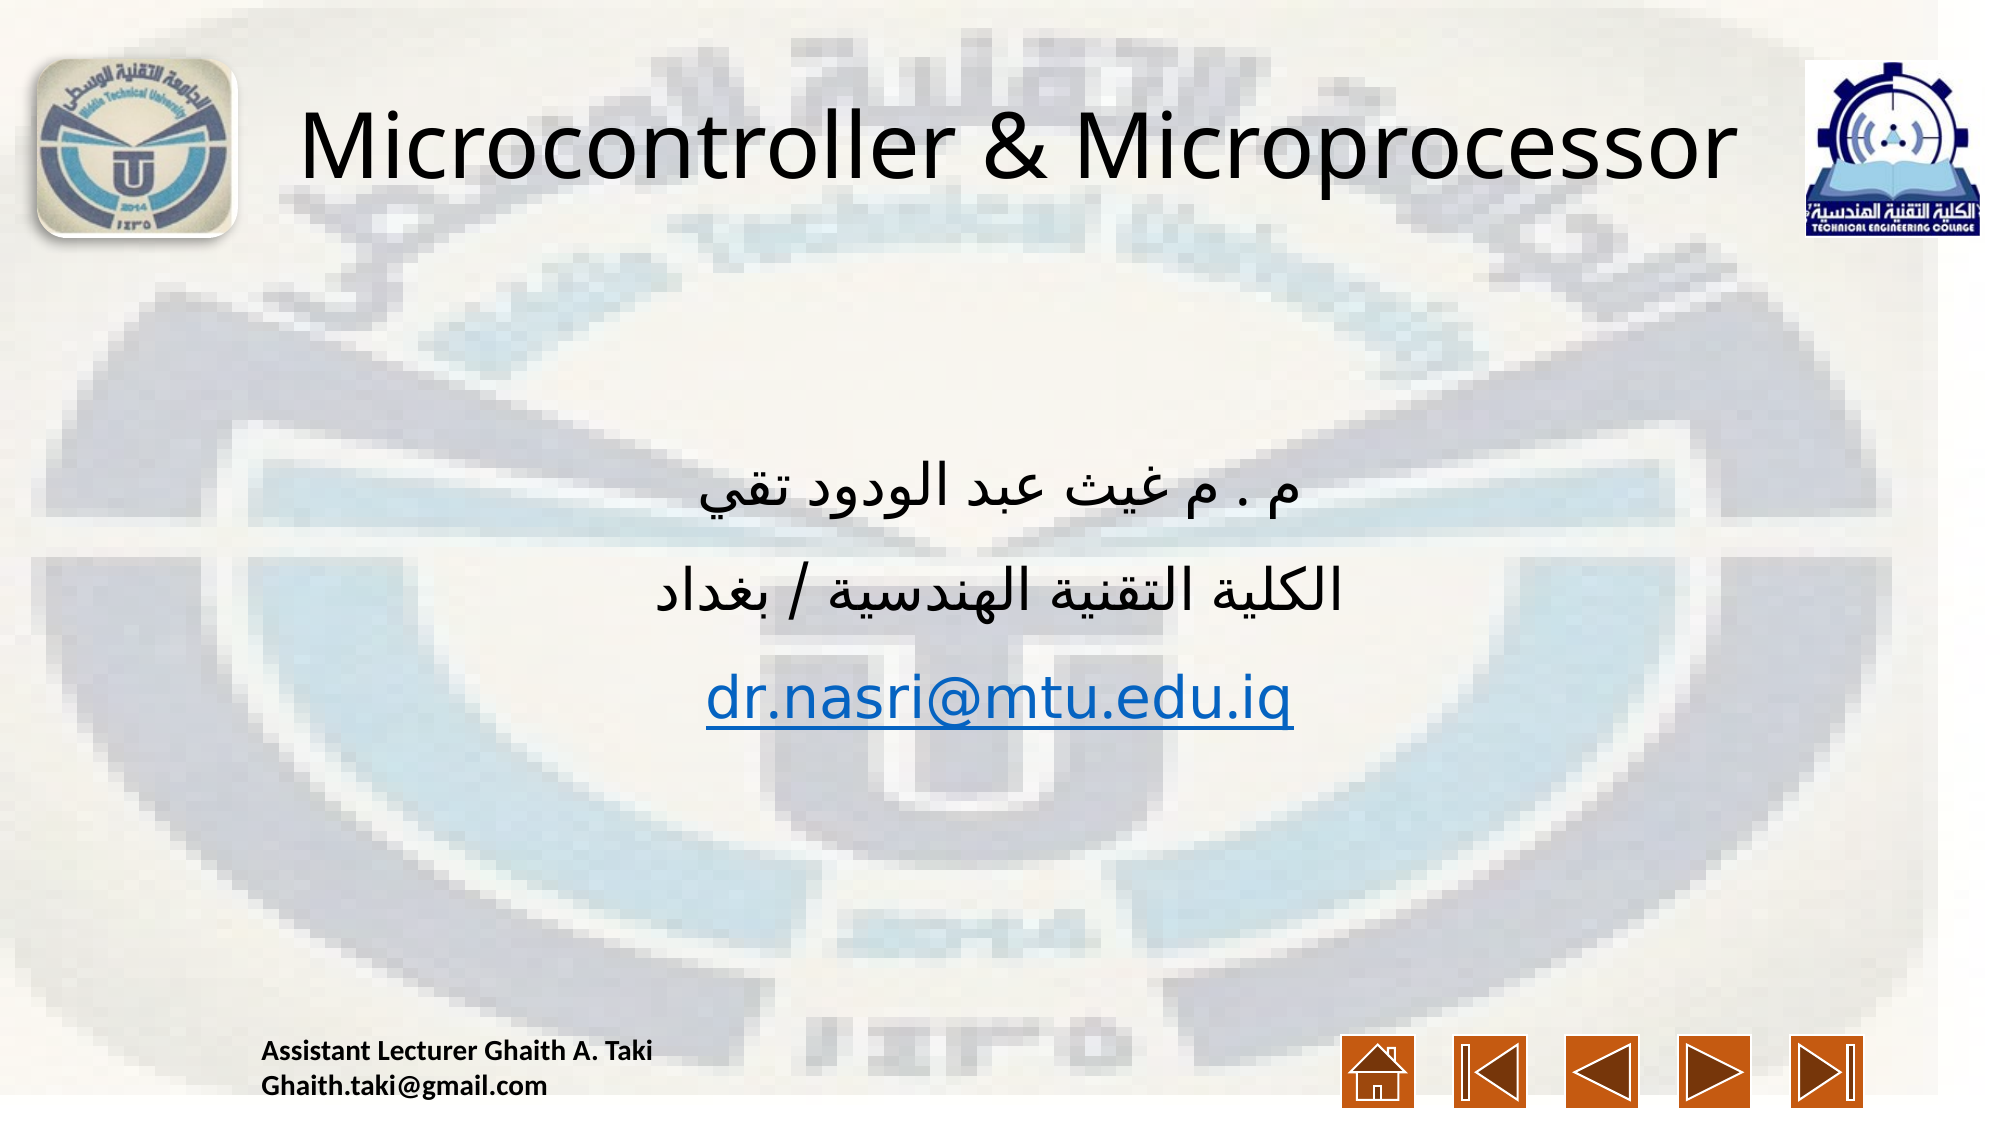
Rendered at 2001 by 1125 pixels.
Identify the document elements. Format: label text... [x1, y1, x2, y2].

text_box [1564, 1034, 1640, 1110]
text_box Label Operator Operand[s] ;Comment INIT: mov ax, bx ; Copy contents of bx into ax Label - INIT: Operator - mov Operands - ax and bx Comment - alphanumeric string between ; and \n Not case sensitive Unlike other assemblers, destination operand is first mov is the mnemonic that the assembler translates into an opcode [0, 0, 2000, 1125]
picture [36, 58, 238, 238]
text_box [1452, 1034, 1528, 1110]
title Microcontroller & Microprocessor [254, 40, 1784, 259]
list م . م غيث عبد الودود تقي الكلية التقنية الهندسية / بغداد dr.nasri@mtu.edu.iq [137, 299, 1863, 1014]
text_box [1677, 1034, 1752, 1110]
text_box Assistant Lecturer Ghaith A. Taki Ghaith.taki@gmail.com [246, 1024, 701, 1109]
text_box [1340, 1034, 1416, 1110]
text_box [1789, 1034, 1865, 1110]
picture [1805, 60, 1982, 238]
